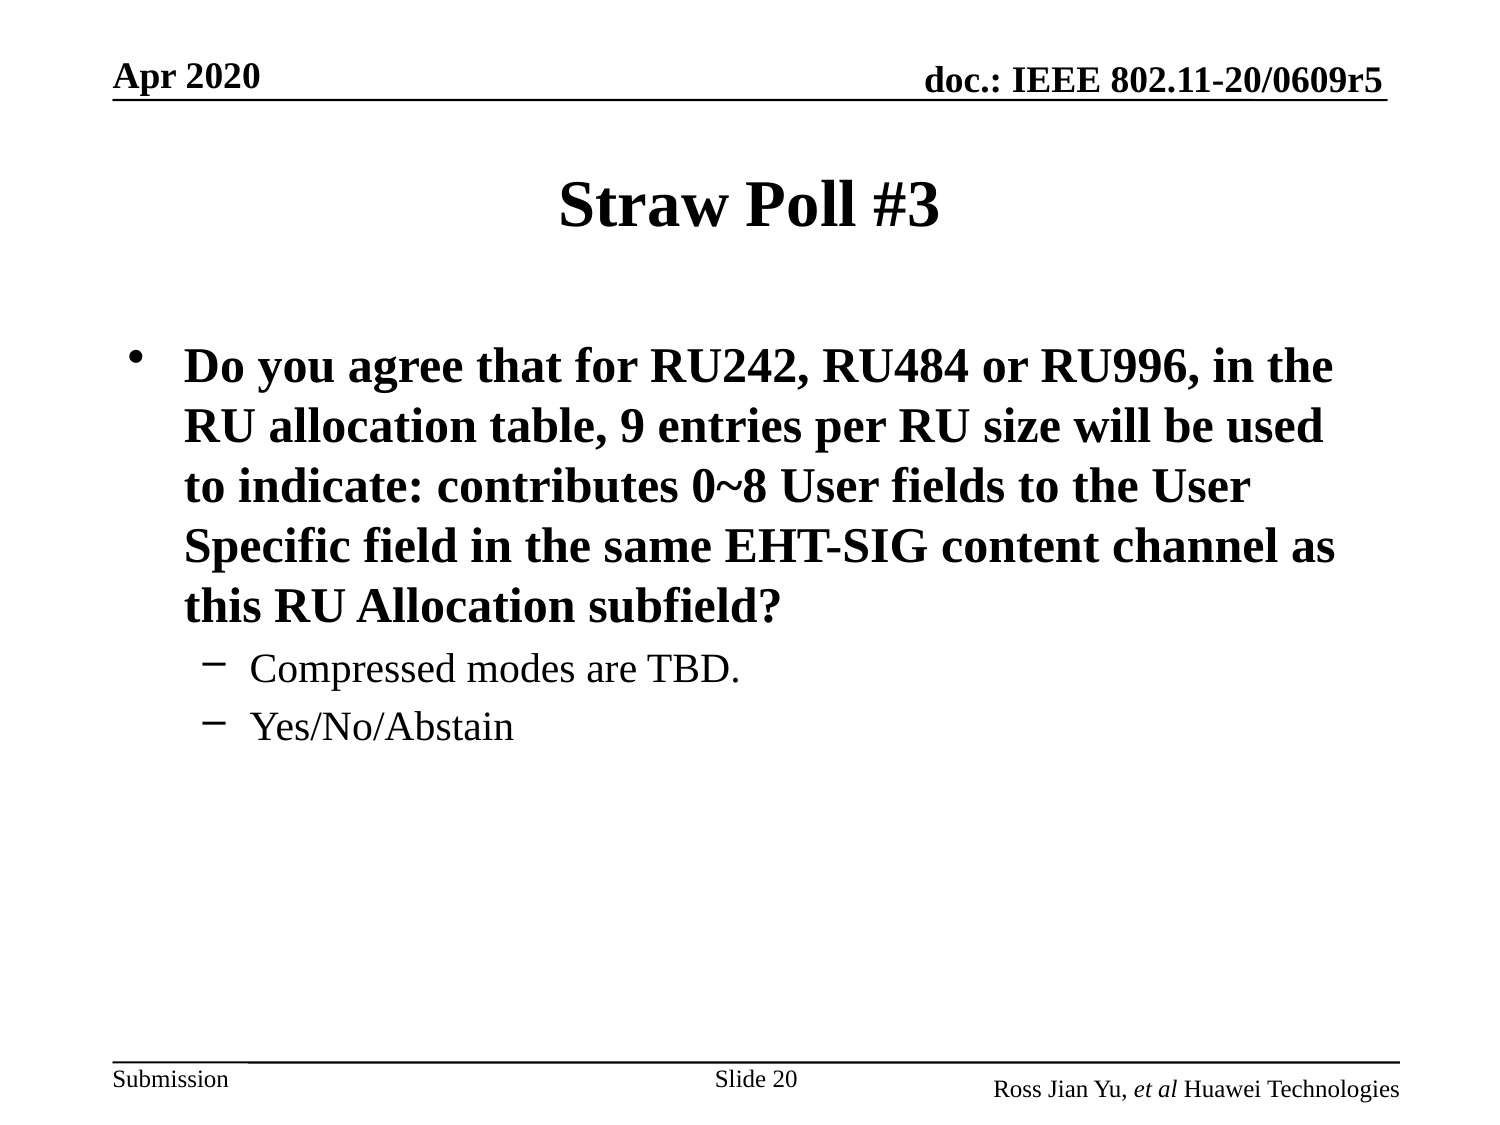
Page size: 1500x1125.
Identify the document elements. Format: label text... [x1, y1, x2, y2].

slide_number Slide 20 [712, 1061, 800, 1093]
list Do you agree that for RU242, RU484 or RU996, in the RU allocation table, 9 entries per RU size will be used to indicate: contributes 0~8 User fields to the User Specific field in the same EHT-SIG content channel as this RU Allocation subfield? Compressed modes are TBD. Yes/No/Abstain [112, 324, 1388, 1001]
title Straw Poll #3 [112, 112, 1388, 288]
